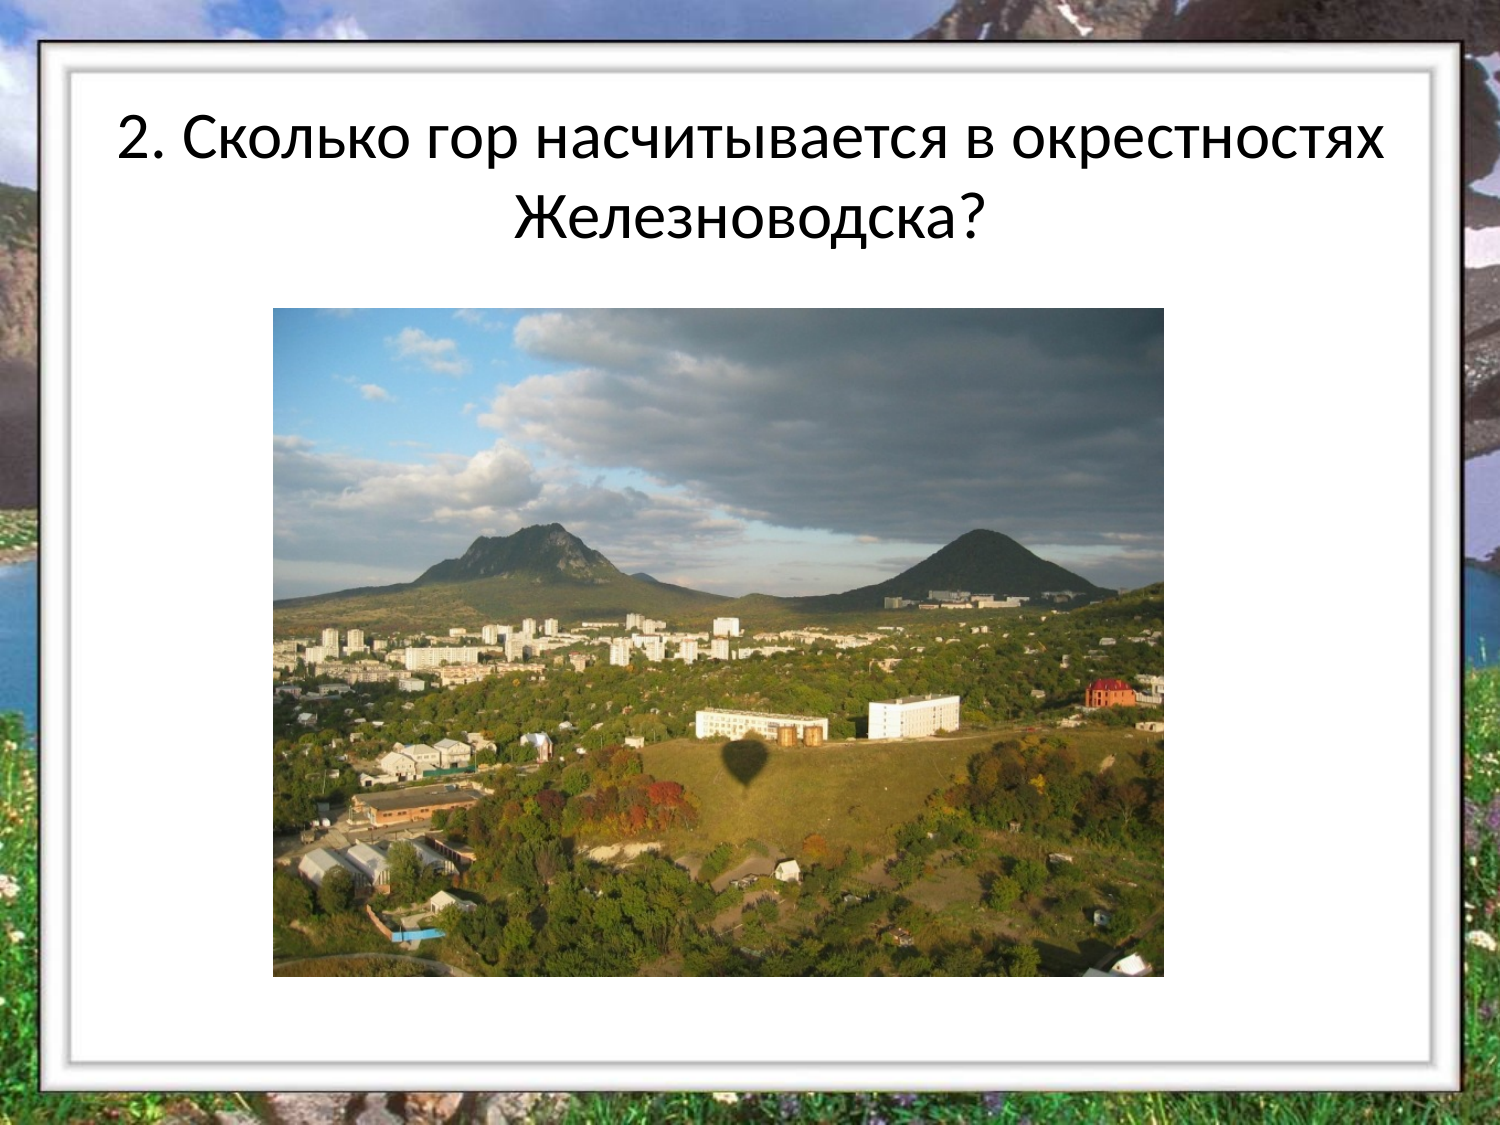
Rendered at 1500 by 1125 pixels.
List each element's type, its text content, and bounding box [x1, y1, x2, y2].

picture [0, 0, 1500, 1125]
title 2. Сколько гор насчитывается в окрестностях Железноводска? [76, 78, 1427, 266]
